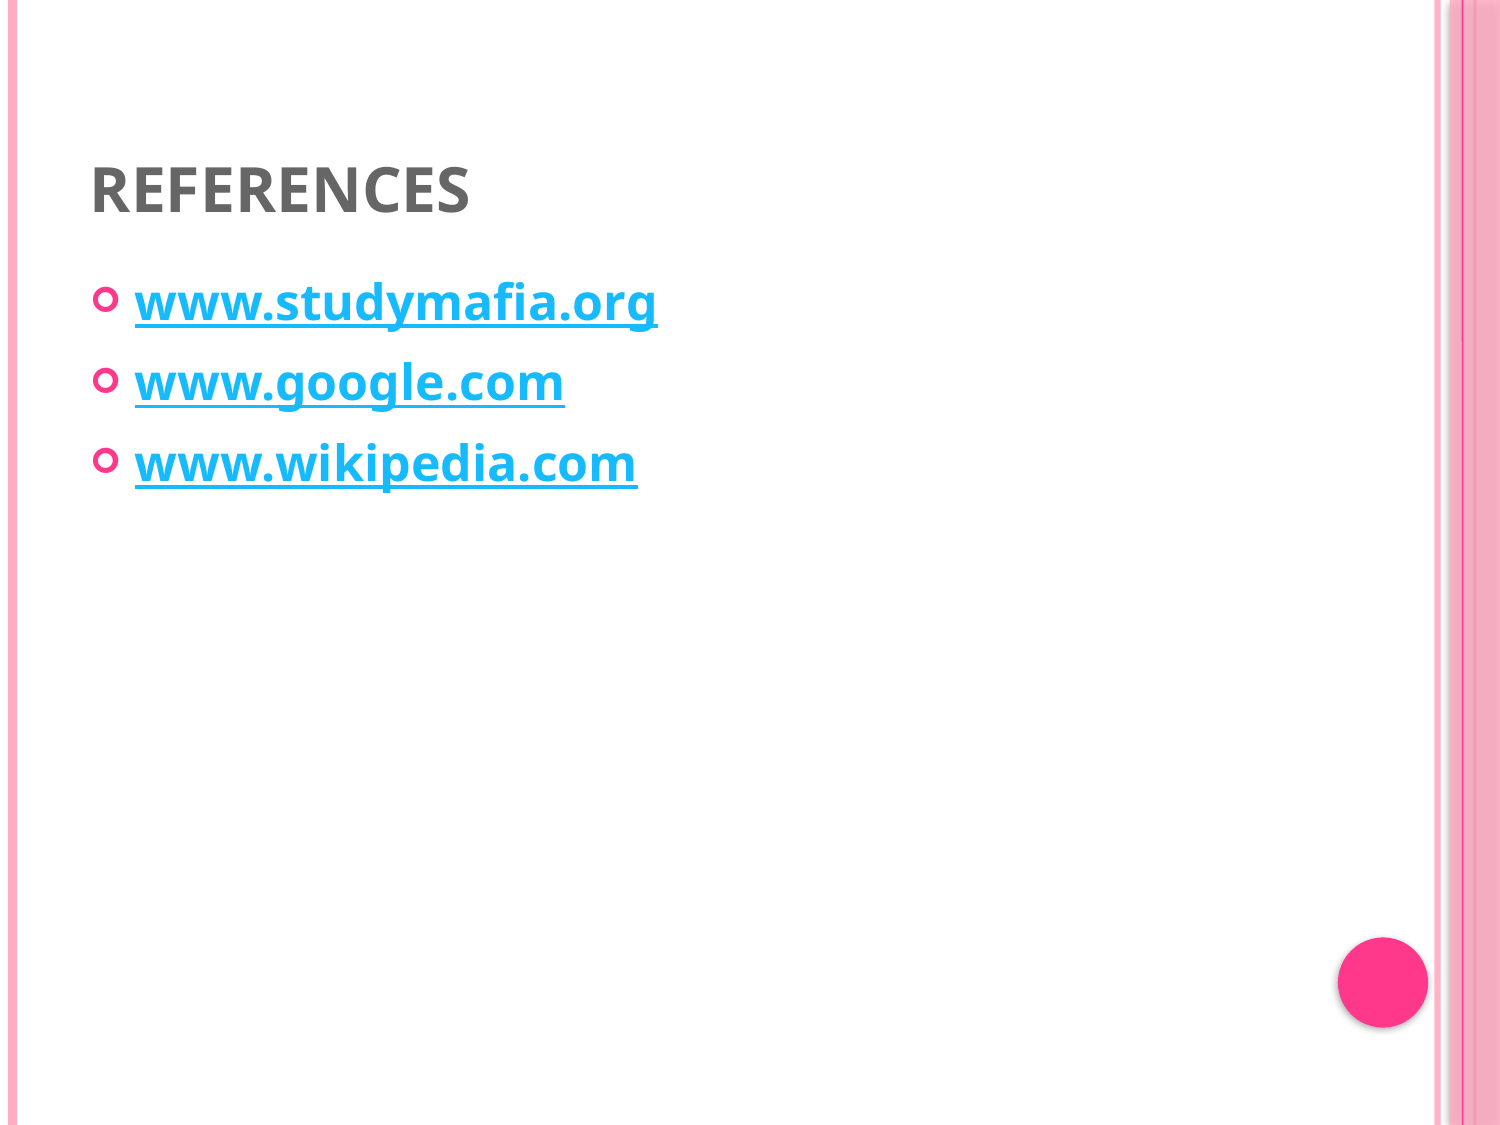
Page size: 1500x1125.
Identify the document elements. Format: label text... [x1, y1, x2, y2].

title References [75, 45, 1300, 233]
list www.studymafia.org www.google.com www.wikipedia.com [74, 262, 1301, 1063]
